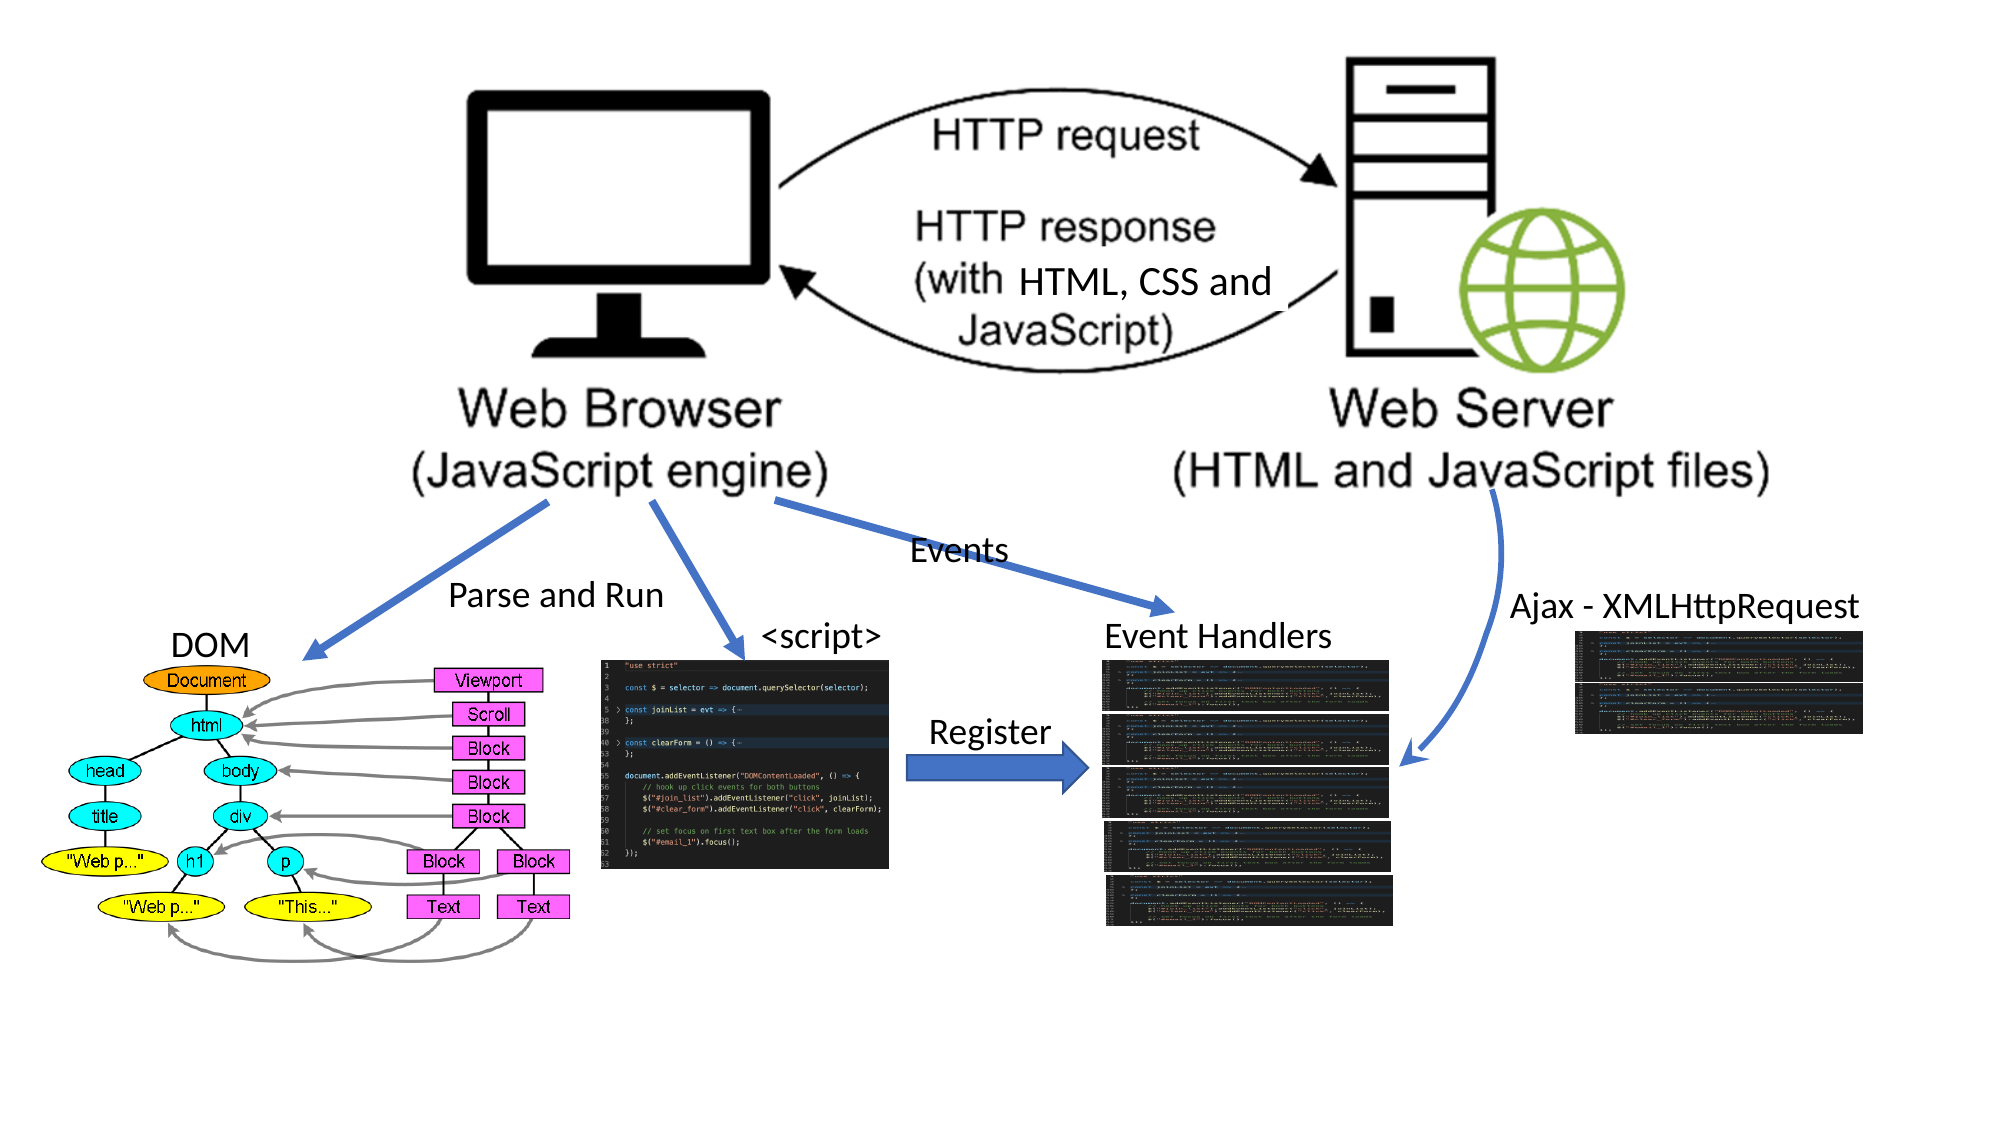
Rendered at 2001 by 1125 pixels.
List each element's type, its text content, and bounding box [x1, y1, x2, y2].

text_box [1399, 502, 1503, 767]
text_box DOM [156, 612, 266, 660]
picture [1575, 631, 1863, 682]
picture [1575, 683, 1863, 734]
text_box Ajax - XMLHttpRequest [1495, 573, 1876, 633]
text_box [1088, 603, 1393, 926]
picture [21, 660, 584, 966]
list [601, 660, 889, 869]
text_box [905, 746, 1088, 796]
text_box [302, 501, 549, 661]
text_box Register [914, 700, 1068, 760]
text_box Parse and Run [549, 562, 651, 623]
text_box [774, 499, 1175, 613]
text_box <script> [746, 603, 898, 664]
picture [409, 48, 1770, 502]
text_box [651, 500, 746, 661]
